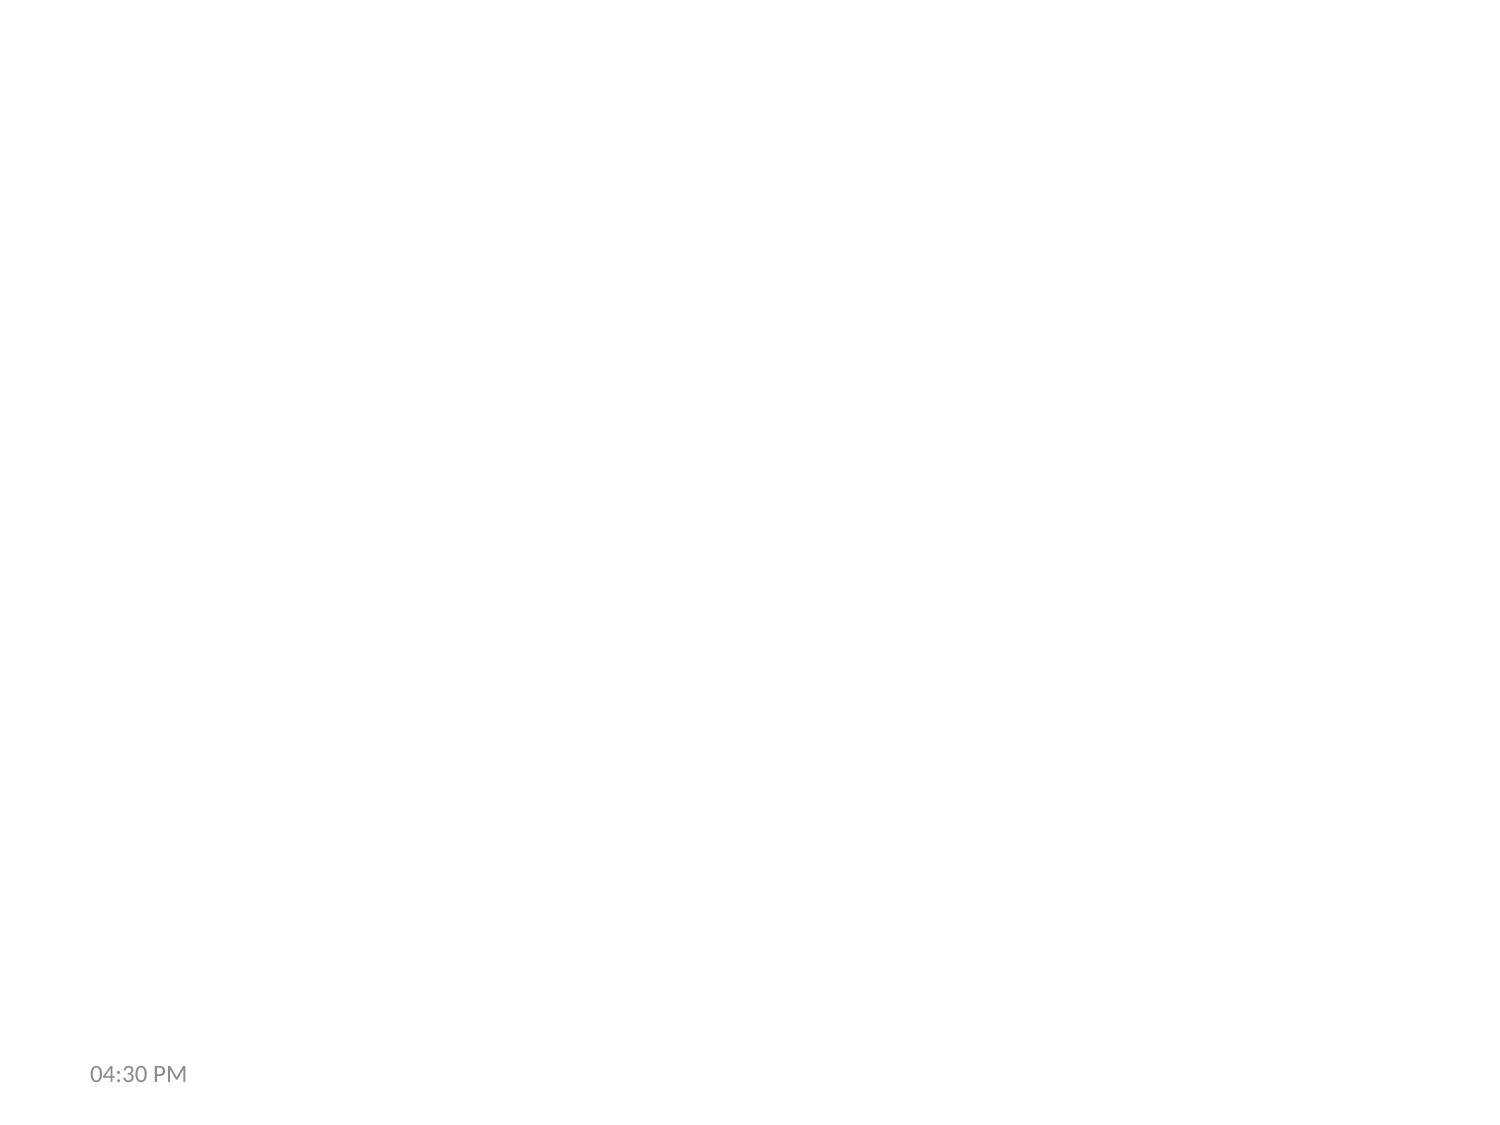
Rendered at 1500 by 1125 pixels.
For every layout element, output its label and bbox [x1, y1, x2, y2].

slide_number [75, 1042, 425, 1103]
